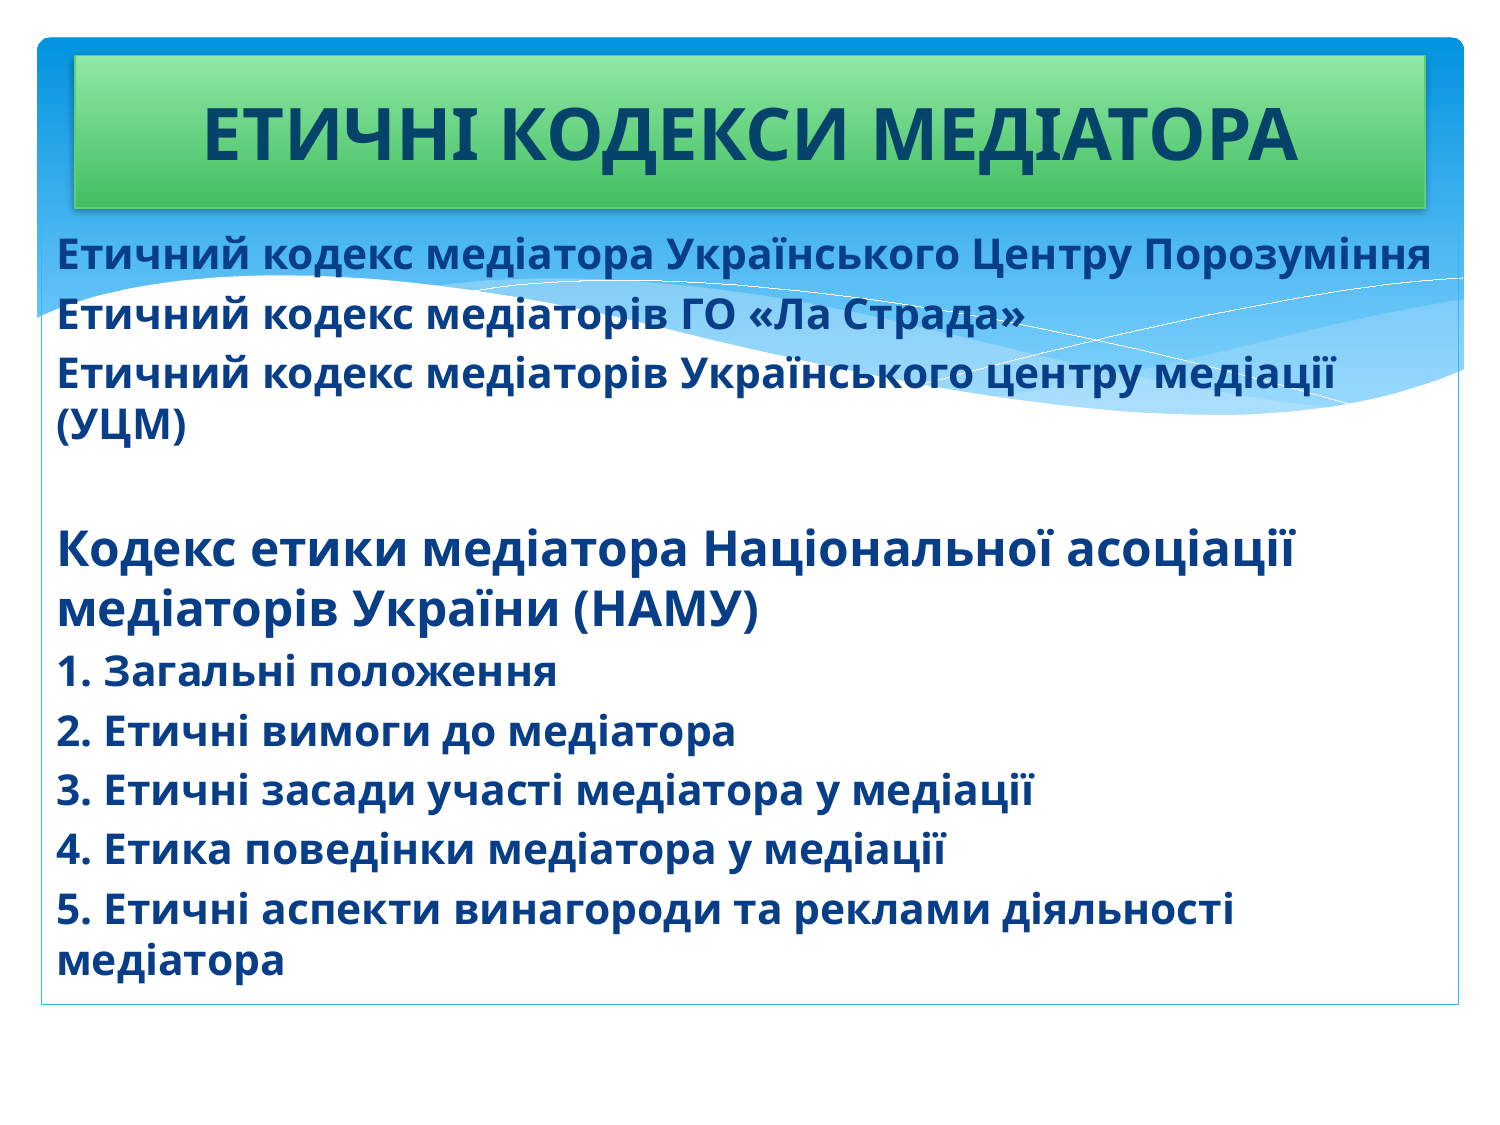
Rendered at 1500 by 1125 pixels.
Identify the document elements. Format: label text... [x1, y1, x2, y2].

title ЕТИЧНІ КОДЕКСИ МЕДІАТОРА [74, 55, 1426, 209]
list Етичний кодекс медіатора Українського Центру Порозуміння Етичний кодекс медіаторів ГО «Ла Страда» Етичний кодекс медіаторів Українського центру медіації (УЦМ) Кодекс етики медіатора Національної асоціації медіаторів України (НАМУ) 1. Загальні положення 2. Етичні вимоги до медіатора 3. Етичні засади участі медіатора у медіації 4. Етика поведінки медіатора у медіації 5. Етичні аспекти винагороди та реклами діяльності медіатора [41, 219, 1459, 1005]
